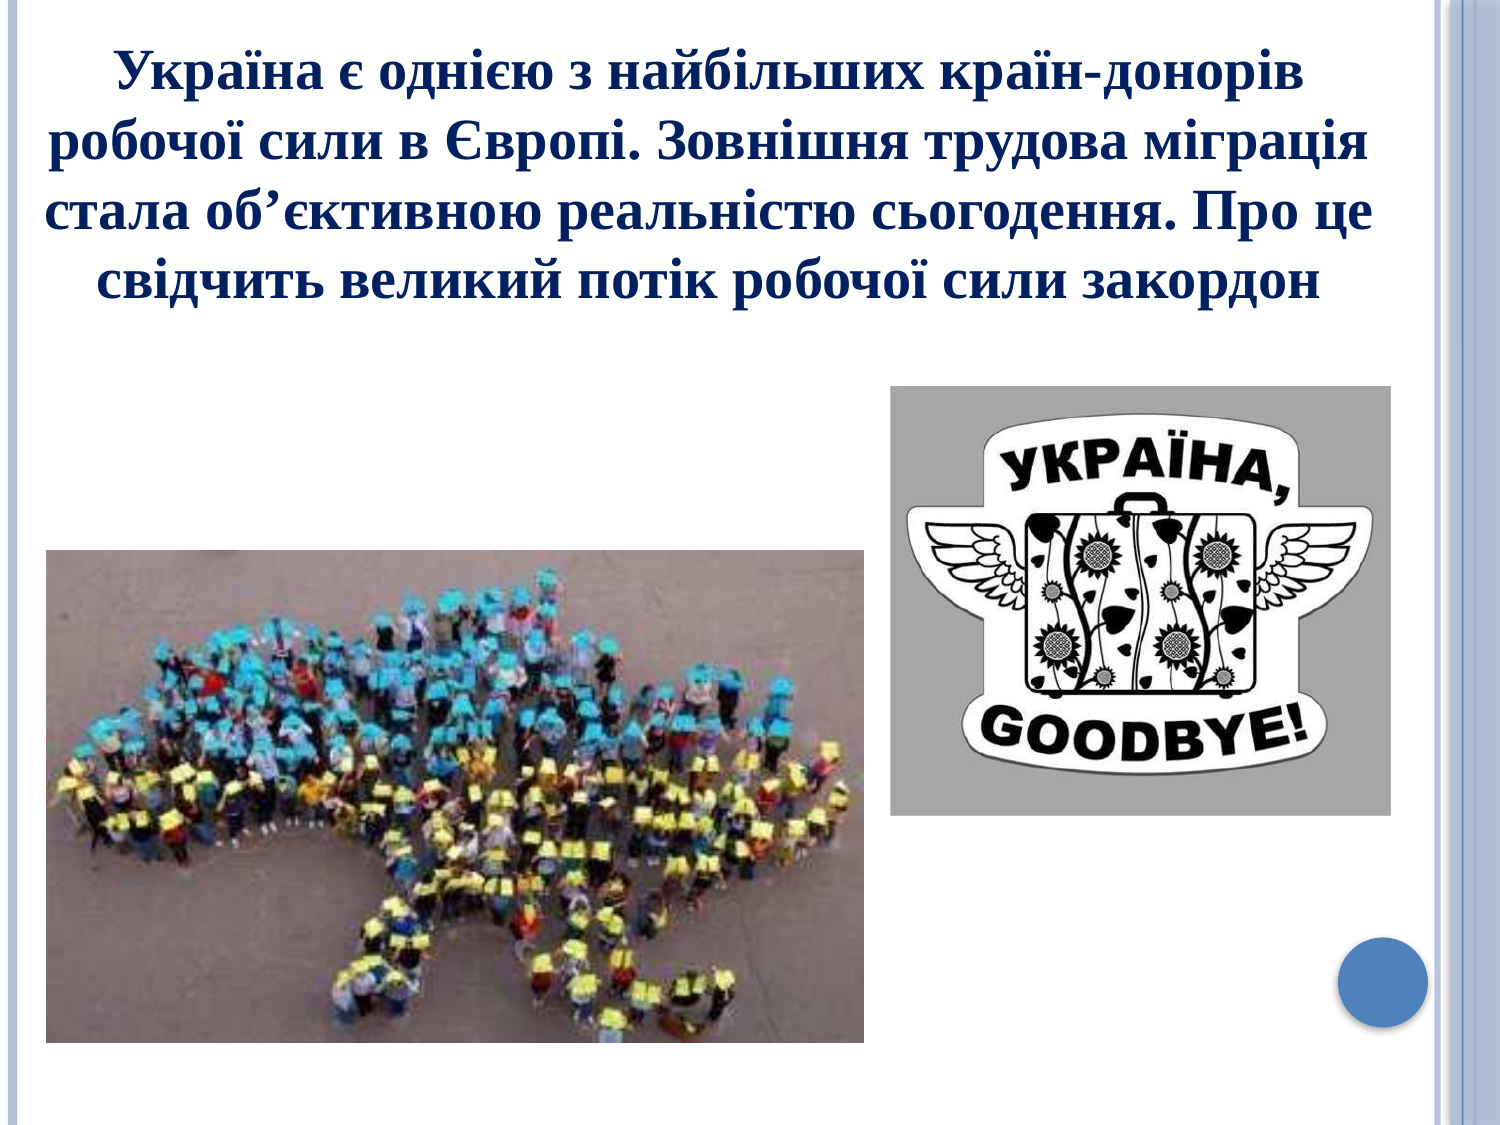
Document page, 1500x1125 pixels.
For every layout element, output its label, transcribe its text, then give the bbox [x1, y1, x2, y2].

text_box Україна є однією з найбільших країн-донорів робочої сили в Європі. Зовнішня трудова міграція стала об’єктивною реальністю сьогодення. Про це свідчить великий потік робочої сили закордон [0, 23, 1418, 319]
picture [890, 386, 1392, 816]
picture [46, 550, 864, 1044]
